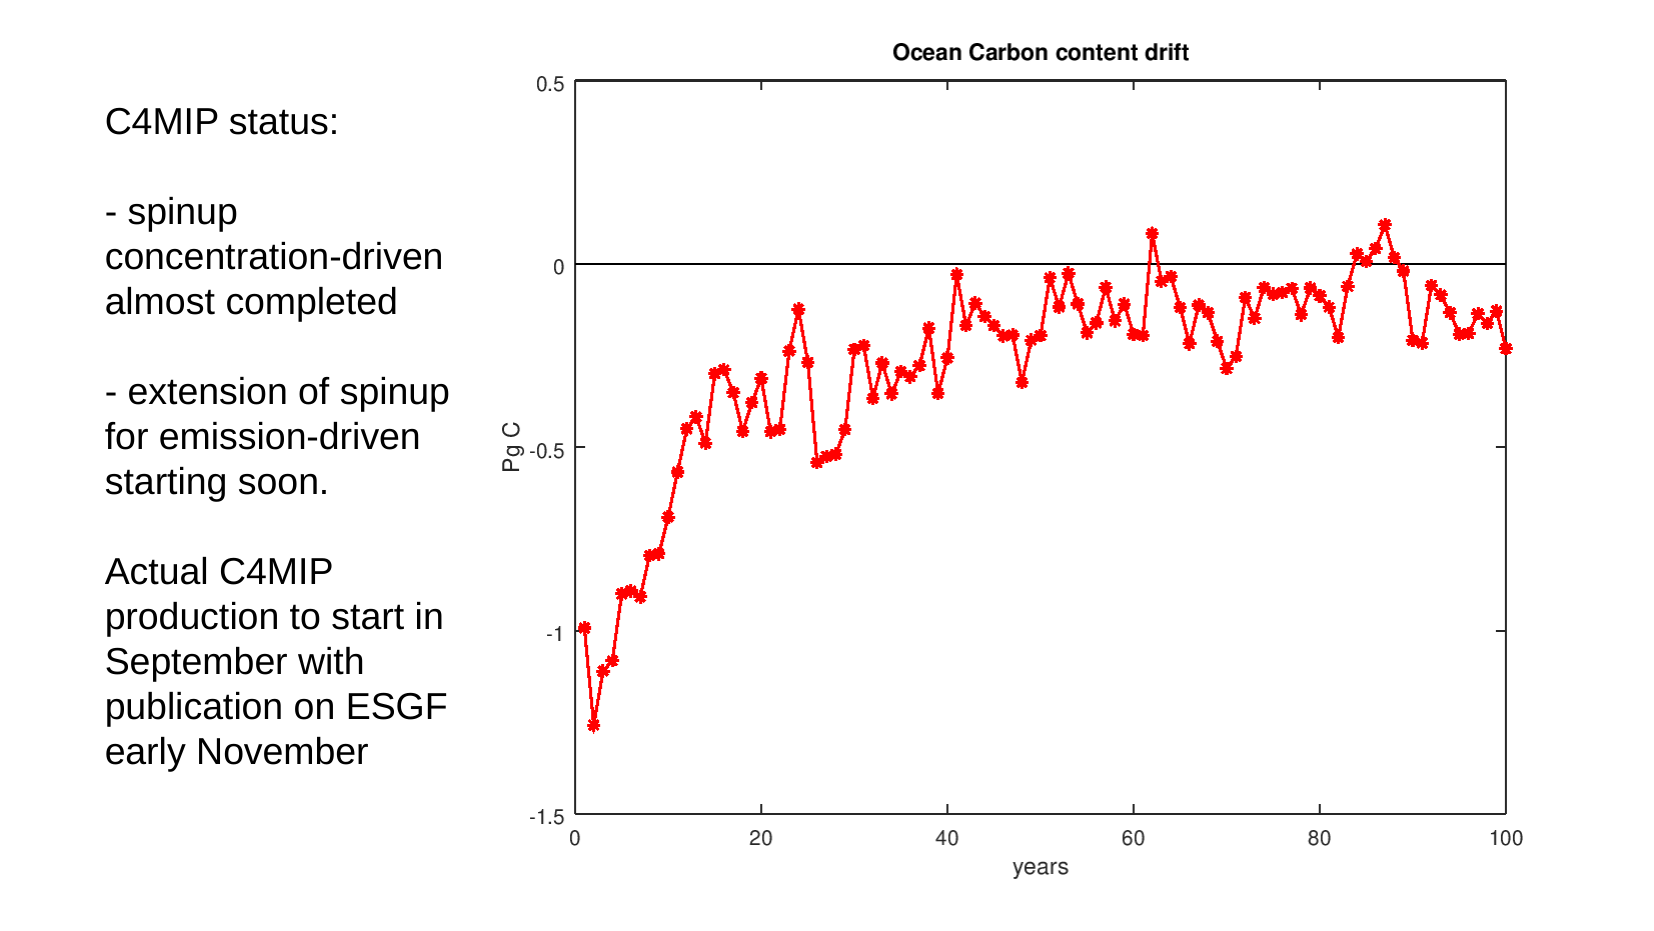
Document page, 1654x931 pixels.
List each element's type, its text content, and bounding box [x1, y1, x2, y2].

text_box C4MIP status: - spinup concentration-driven almost completed - extension of spinup for emission-driven starting soon. Actual C4MIP production to start in September with publication on ESGF early November [89, 89, 465, 825]
picture [481, 29, 1547, 886]
